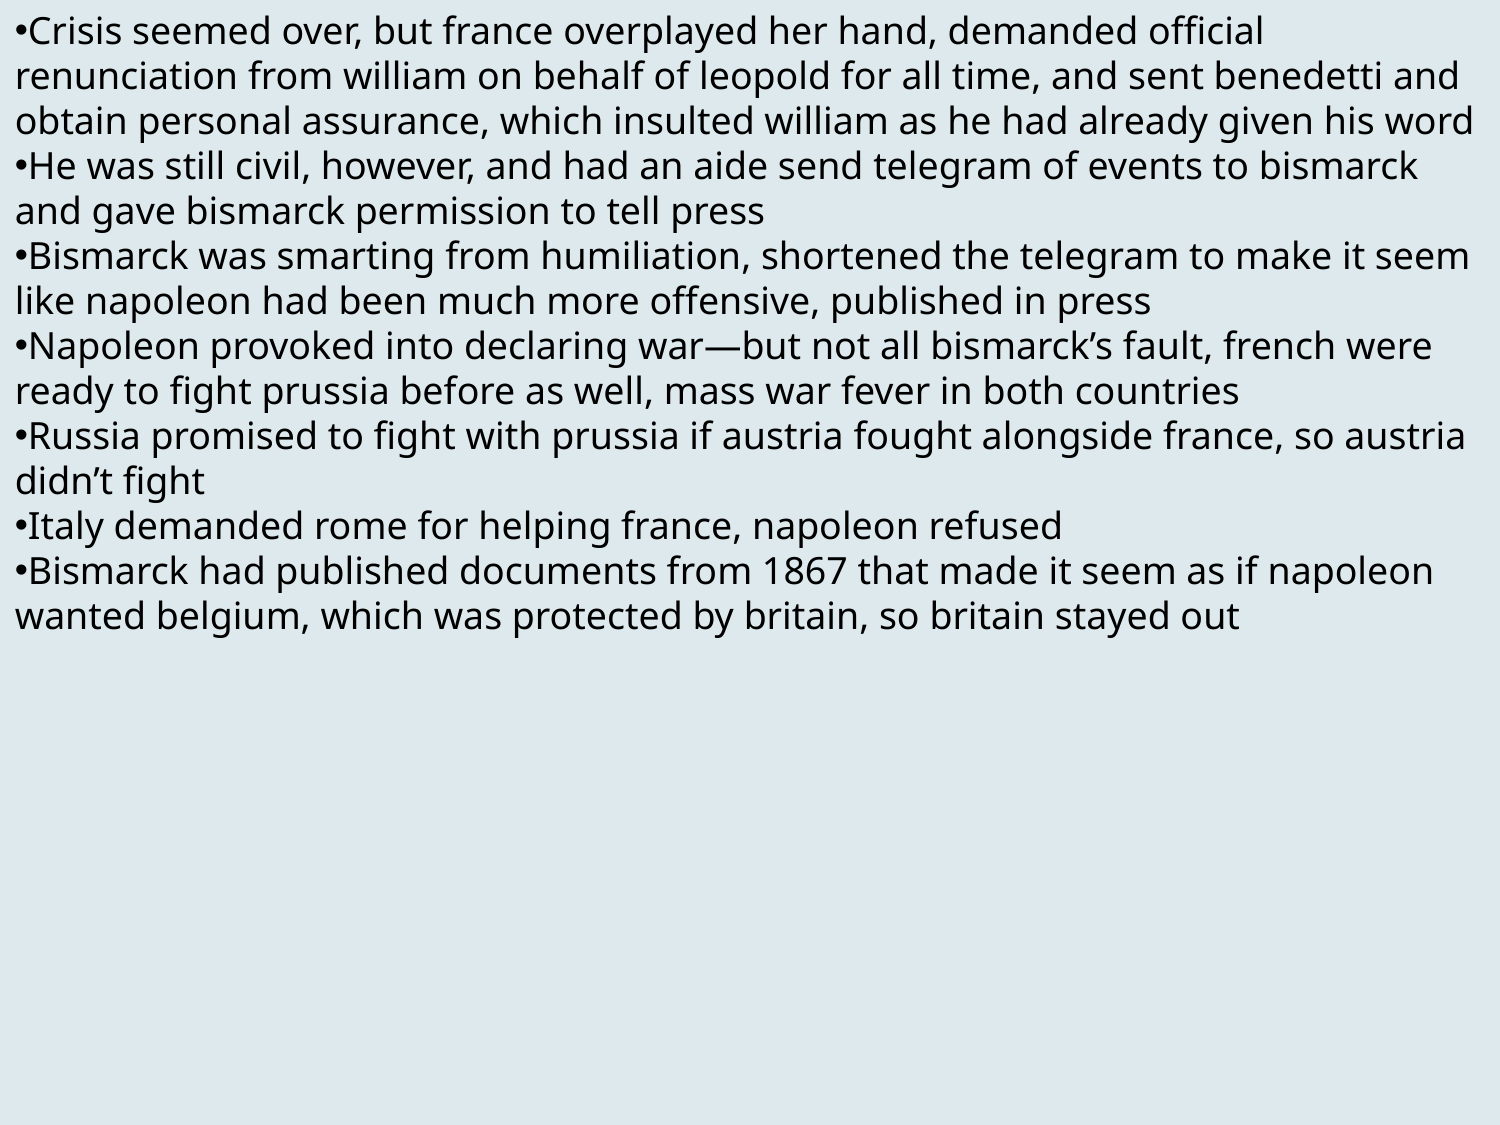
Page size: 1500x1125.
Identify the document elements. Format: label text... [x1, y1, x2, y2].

text_box Crisis seemed over, but france overplayed her hand, demanded official renunciation from william on behalf of leopold for all time, and sent benedetti and obtain personal assurance, which insulted william as he had already given his word He was still civil, however, and had an aide send telegram of events to bismarck and gave bismarck permission to tell press Bismarck was smarting from humiliation, shortened the telegram to make it seem like napoleon had been much more offensive, published in press Napoleon provoked into declaring war—but not all bismarck’s fault, french were ready to fight prussia before as well, mass war fever in both countries Russia promised to fight with prussia if austria fought alongside france, so austria didn’t fight Italy demanded rome for helping france, napoleon refused Bismarck had published documents from 1867 that made it seem as if napoleon wanted belgium, which was protected by britain, so britain stayed out [0, 0, 1500, 870]
